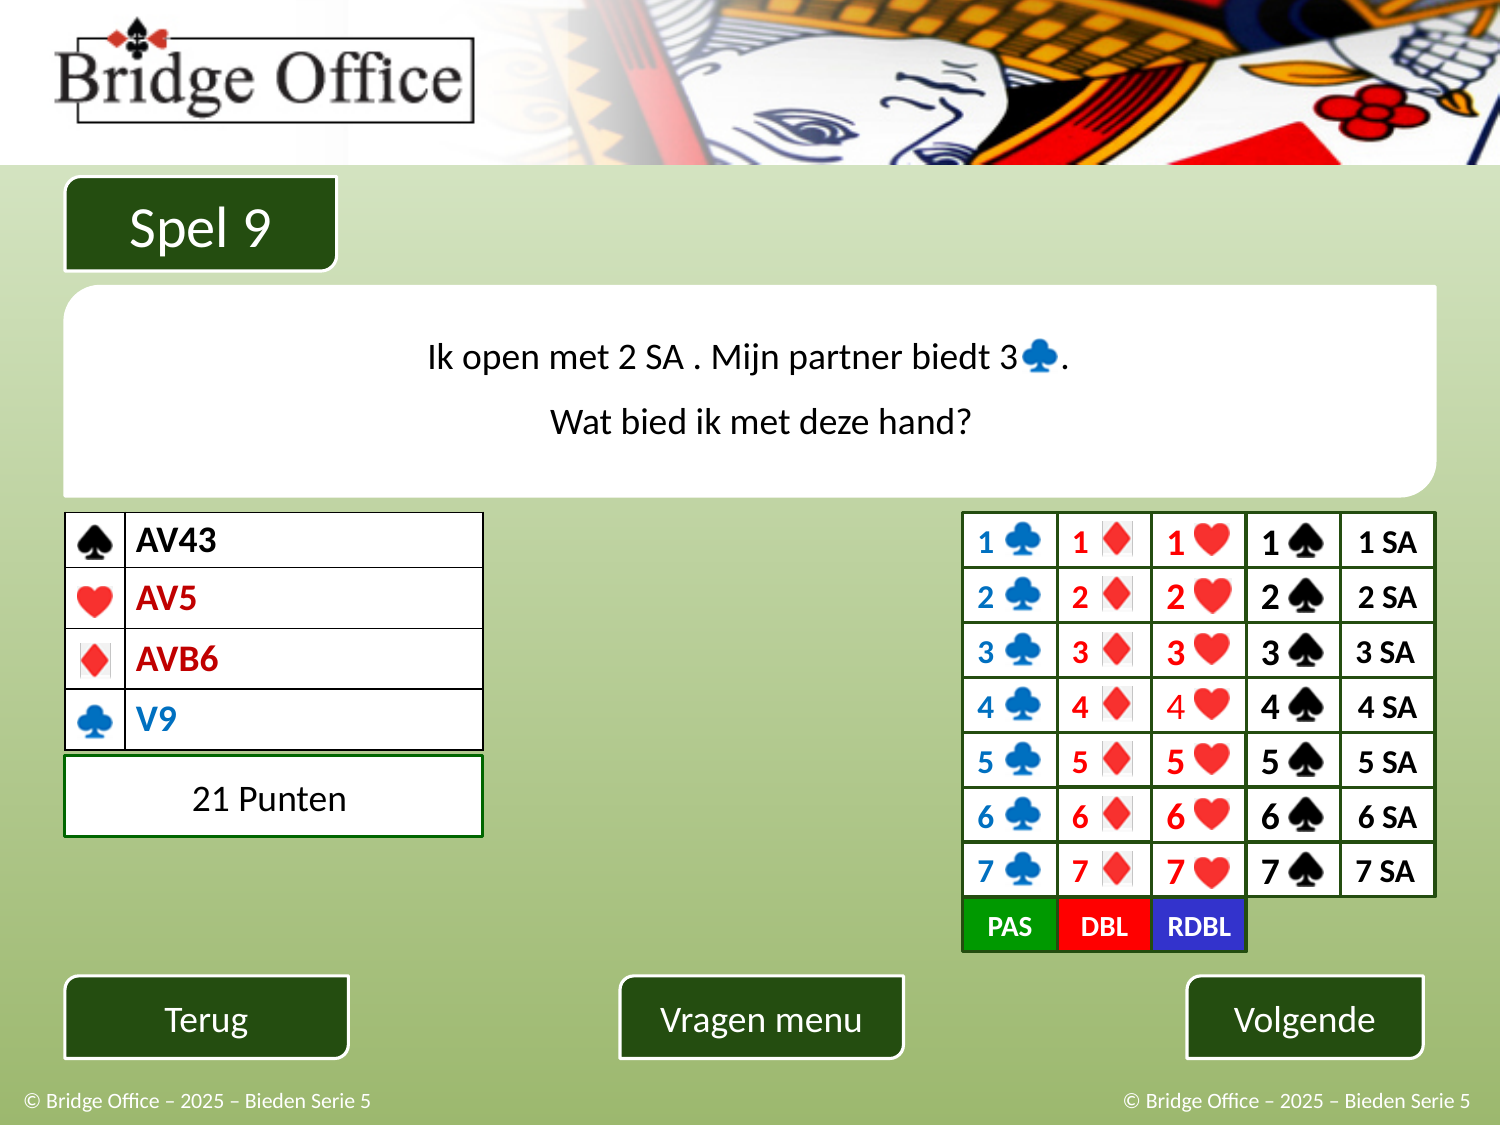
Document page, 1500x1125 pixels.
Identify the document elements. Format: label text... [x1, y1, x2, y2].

picture [1288, 796, 1324, 832]
table_cell AV5 [126, 568, 482, 628]
text_box 5 [1248, 734, 1339, 786]
picture [1288, 741, 1324, 778]
text_box © Bridge Office – 2025 – Bieden Serie 5 [1107, 1079, 1500, 1121]
text_box 5 [1153, 734, 1248, 786]
picture [1099, 576, 1135, 613]
picture [1288, 686, 1324, 723]
text_box Volgende [1185, 974, 1425, 1061]
picture [1004, 741, 1041, 778]
picture [77, 643, 114, 679]
text_box © Bridge Office – 2025 – Bieden Serie 5 [8, 1079, 393, 1121]
text_box 1 [1153, 511, 1245, 569]
picture [1004, 521, 1041, 558]
text_box 3 [961, 621, 1056, 676]
picture [1193, 798, 1230, 830]
text_box 2 SA [1339, 569, 1437, 621]
text_box 7 [961, 841, 1056, 896]
picture [1194, 633, 1230, 666]
picture [1288, 851, 1324, 887]
table_cell [66, 629, 124, 688]
text_box 1 [961, 511, 1059, 569]
text_box 7 [1245, 841, 1339, 898]
table_cell V9 [126, 690, 482, 749]
picture [1193, 523, 1230, 556]
text_box 4 [961, 676, 1059, 734]
text_box 5 [1059, 734, 1153, 786]
picture [1288, 521, 1325, 558]
picture [1288, 576, 1324, 613]
table_header AV43 [126, 513, 482, 567]
picture [77, 524, 114, 561]
picture [1099, 851, 1135, 887]
text_box 1 [1059, 511, 1153, 569]
text_box 21 Punten [63, 754, 484, 838]
text_box Terug [63, 974, 350, 1061]
picture [77, 703, 114, 740]
text_box 6 SA [1339, 786, 1437, 844]
table_header [66, 513, 124, 567]
picture [1099, 521, 1135, 558]
text_box RDBL [1153, 898, 1248, 953]
picture [1004, 631, 1041, 668]
text_box 3 [1056, 621, 1150, 676]
text_box 2 [1056, 569, 1153, 621]
text_box 7 [1056, 841, 1150, 898]
picture [1193, 578, 1232, 614]
text_box Wat bied ik met deze hand? [528, 389, 995, 450]
text_box 2 [961, 569, 1056, 621]
picture [1004, 576, 1041, 613]
text_box 4 SA [1339, 676, 1437, 734]
text_box 3 [1150, 621, 1245, 676]
table_cell [66, 568, 124, 628]
text_box 4 [1245, 676, 1339, 734]
picture [1004, 686, 1041, 723]
text_box 1 SA [1342, 511, 1437, 569]
text_box 3 SA [1339, 621, 1437, 676]
text_box Vragen menu [618, 974, 906, 1061]
picture [1099, 686, 1135, 723]
text_box 2 [1153, 569, 1245, 621]
text_box Ik open met 2 SA . Mijn partner biedt 3 . [394, 324, 1104, 385]
picture [0, 0, 1500, 166]
text_box 4 [1150, 676, 1245, 734]
text_box PAS [961, 896, 1059, 953]
text_box 6 [1056, 786, 1150, 841]
picture [1193, 743, 1230, 776]
text_box 5 [961, 734, 1059, 786]
table_cell [66, 690, 124, 749]
text_box 7 [1150, 841, 1245, 898]
picture [1099, 741, 1135, 778]
picture [1288, 631, 1324, 668]
picture [77, 585, 114, 618]
text_box 6 [1150, 786, 1245, 841]
picture [1004, 851, 1041, 887]
text_box 6 [961, 786, 1056, 841]
text_box 6 [1245, 786, 1339, 841]
text_box [63, 284, 1437, 498]
picture [1193, 857, 1230, 890]
picture [1193, 688, 1230, 721]
picture [1004, 796, 1041, 833]
table_cell AVB6 [126, 629, 482, 688]
picture [1022, 338, 1059, 374]
text_box 2 [1245, 569, 1339, 621]
picture [1099, 631, 1135, 668]
text_box 4 [1059, 676, 1150, 734]
text_box 1 [1245, 511, 1342, 569]
text_box DBL [1059, 898, 1153, 953]
text_box 7 SA [1339, 844, 1437, 898]
text_box 5 SA [1339, 734, 1437, 786]
text_box Spel 9 [63, 179, 339, 273]
picture [1099, 796, 1135, 833]
text_box 3 [1245, 621, 1339, 676]
